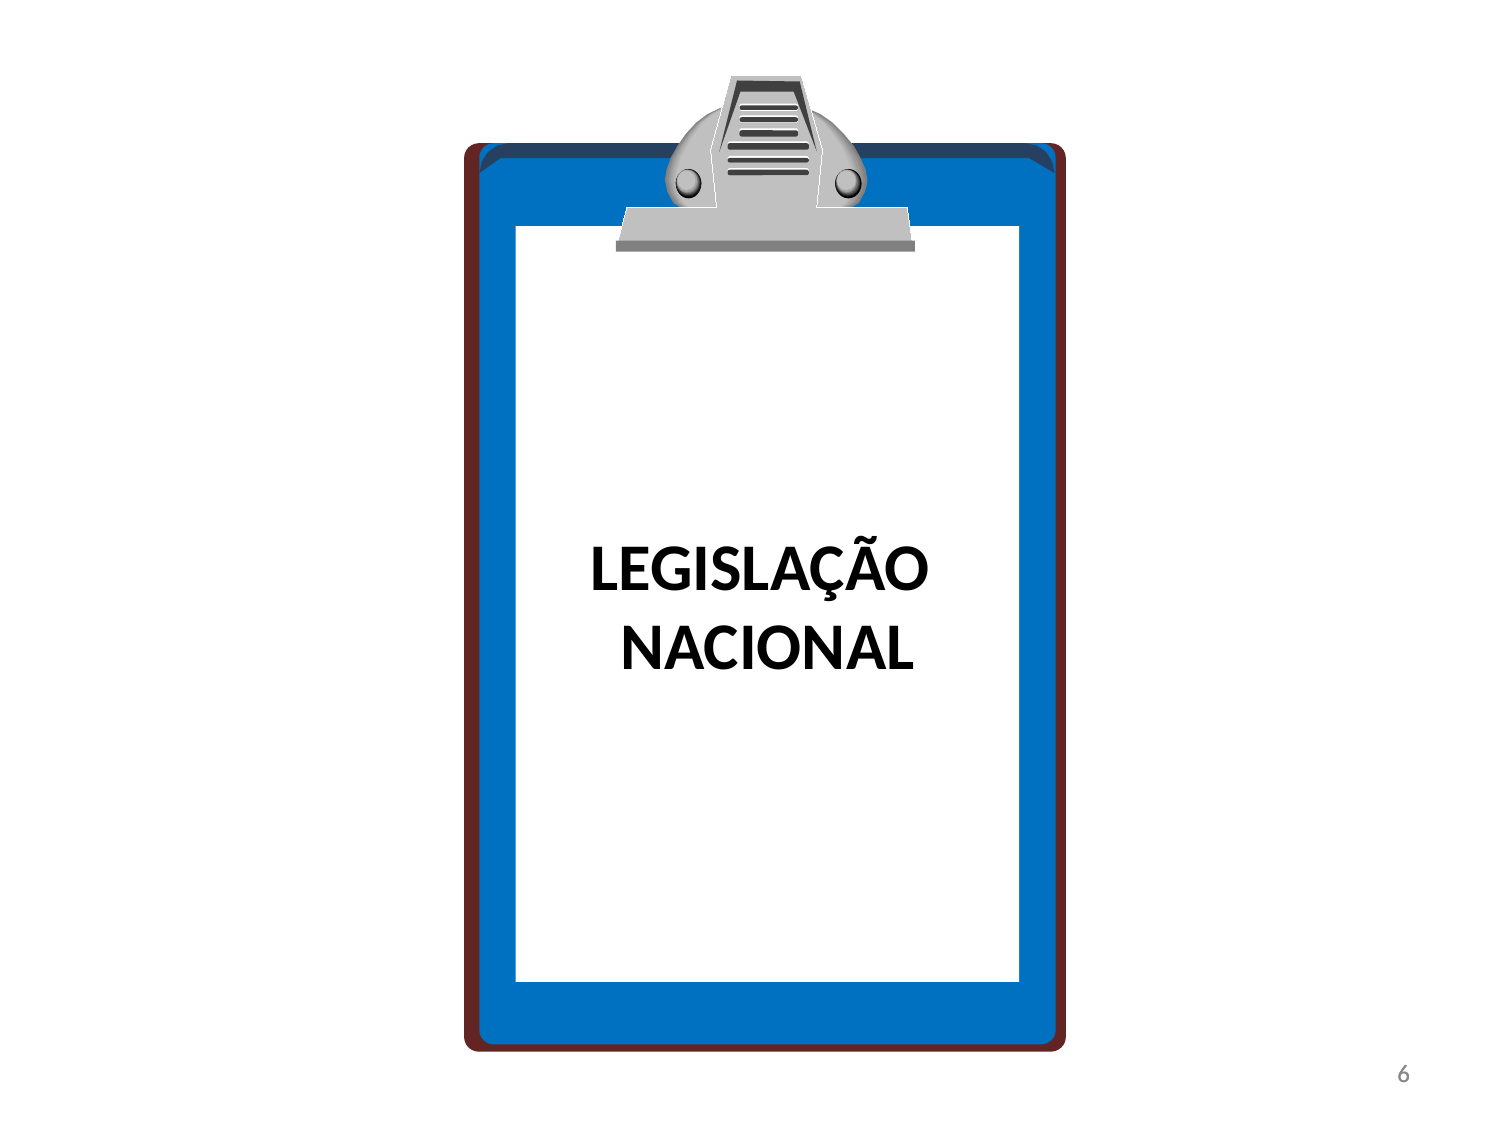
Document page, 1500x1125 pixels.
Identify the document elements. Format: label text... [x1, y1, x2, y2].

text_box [463, 74, 1067, 1056]
slide_number 6 [1074, 1042, 1425, 1103]
